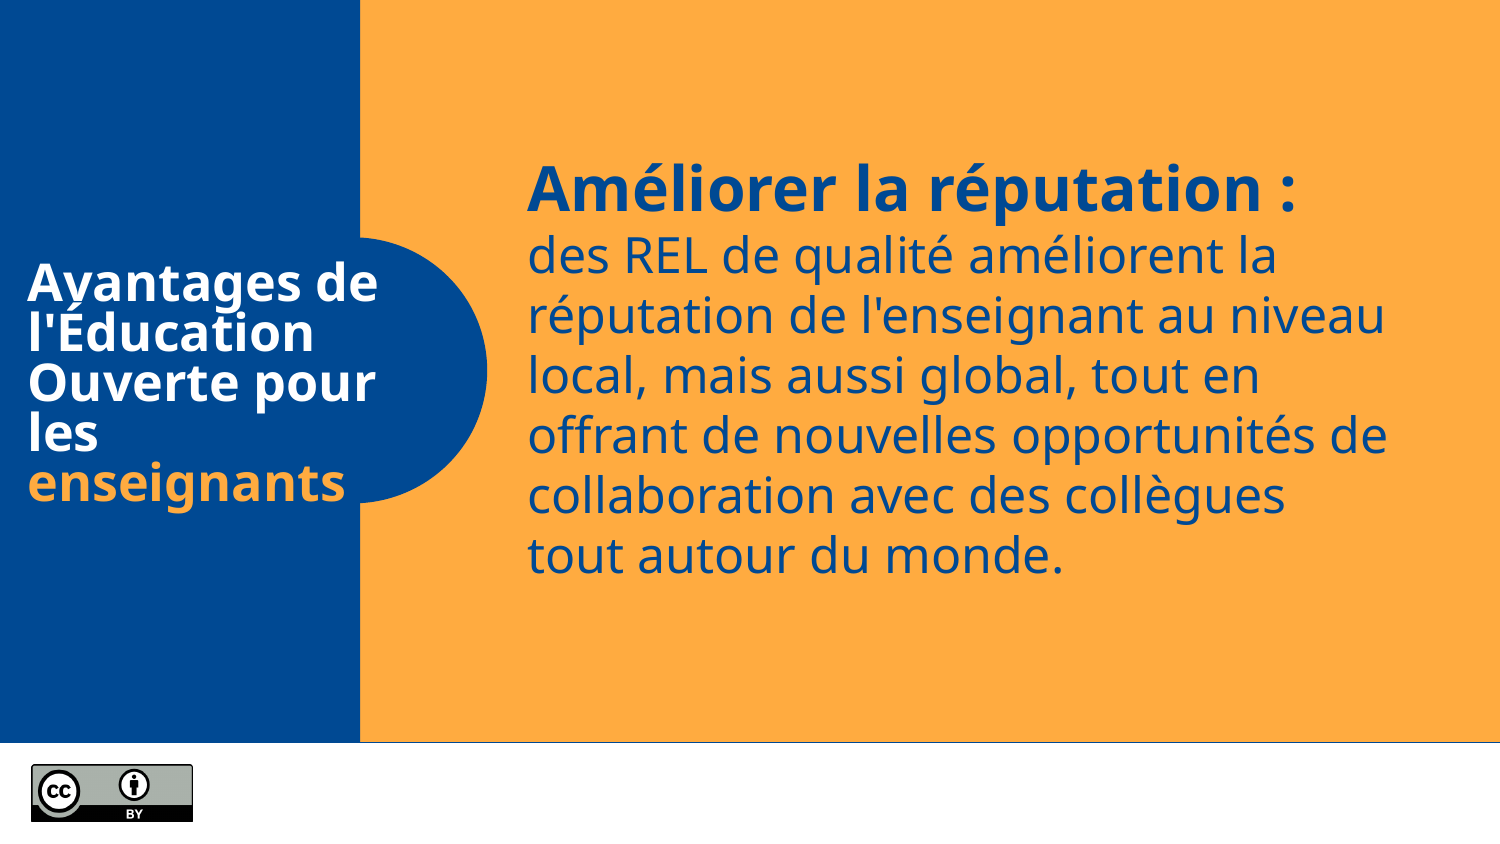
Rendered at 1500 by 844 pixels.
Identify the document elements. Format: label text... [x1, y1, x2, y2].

text_box [304, 237, 401, 246]
text_box Améliorer la réputation : des REL de qualité améliorent la réputation de l'enseignant au niveau local, mais aussi global, tout en offrant de nouvelles opportunités de collaboration avec des collègues tout autour du monde. [512, 133, 1409, 599]
text_box [0, 0, 361, 742]
text_box [445, 273, 488, 468]
text_box Avantages de l'Éducation Ouverte pour les enseignants [12, 246, 445, 527]
text_box [0, 750, 1500, 844]
picture [31, 764, 193, 822]
